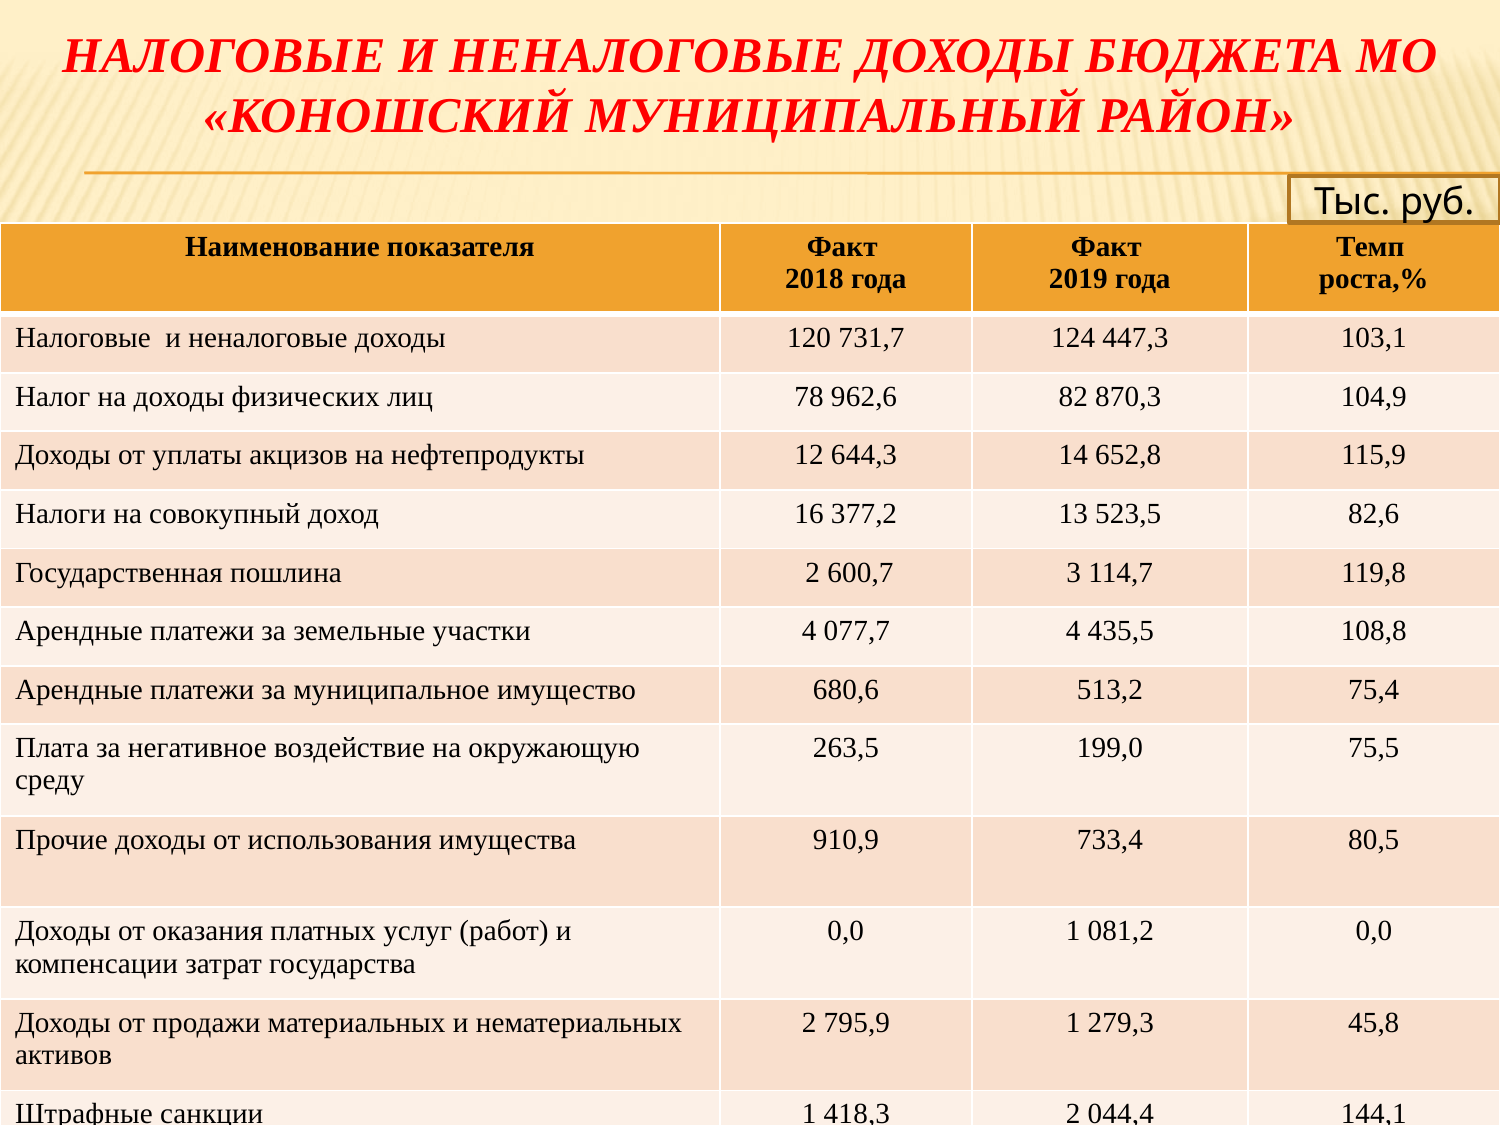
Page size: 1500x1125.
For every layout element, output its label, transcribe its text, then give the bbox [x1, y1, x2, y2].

table_cell 733,4 [973, 817, 1247, 906]
table_header Темп роста,% [1249, 224, 1499, 311]
table_cell 144,1 [1249, 1091, 1499, 1125]
table_cell 4 077,7 [721, 608, 971, 665]
table_cell 75,5 [1249, 725, 1499, 815]
table_cell 16 377,2 [721, 491, 971, 548]
table_cell 680,6 [721, 667, 971, 723]
table_cell 82 870,3 [973, 374, 1247, 430]
table_cell 45,8 [1249, 1000, 1499, 1090]
table_cell 263,5 [721, 725, 971, 815]
table_cell Доходы от уплаты акцизов на нефтепродукты [1, 432, 719, 489]
table_cell 910,9 [721, 817, 971, 906]
table_cell 103,1 [1249, 317, 1499, 372]
table_cell 12 644,3 [721, 432, 971, 489]
table_cell Прочие доходы от использования имущества [1, 817, 719, 906]
table_cell 120 731,7 [721, 317, 971, 372]
table_cell 78 962,6 [721, 374, 971, 430]
table_cell Налоги на совокупный доход [1, 491, 719, 548]
table_cell 513,2 [973, 667, 1247, 723]
table_header Факт 2019 года [973, 224, 1247, 311]
table_cell Арендные платежи за земельные участки [1, 608, 719, 665]
table_cell 124 447,3 [973, 317, 1247, 372]
table_cell Арендные платежи за муниципальное имущество [1, 667, 719, 723]
table_cell Доходы от продажи материальных и нематериальных активов [1, 1000, 719, 1090]
table_cell 80,5 [1249, 817, 1499, 906]
table_cell 199,0 [973, 725, 1247, 815]
table_cell 82,6 [1249, 491, 1499, 548]
table_cell 2 600,7 [721, 549, 971, 606]
table_cell 3 114,7 [973, 549, 1247, 606]
table_cell 0,0 [721, 908, 971, 998]
table_cell 0,0 [1249, 908, 1499, 998]
table_cell 2 795,9 [721, 1000, 971, 1090]
table_cell 115,9 [1249, 432, 1499, 489]
table_cell Налог на доходы физических лиц [1, 374, 719, 430]
table_cell Штрафные санкции [1, 1091, 719, 1125]
table_cell 1 081,2 [973, 908, 1247, 998]
table_cell 2 044,4 [973, 1091, 1247, 1125]
table_cell 4 435,5 [973, 608, 1247, 665]
table_cell 1 279,3 [973, 1000, 1247, 1090]
table_header Наименование показателя [1, 224, 719, 311]
table_cell 104,9 [1249, 374, 1499, 430]
table_cell Доходы от оказания платных услуг (работ) и компенсации затрат государства [1, 908, 719, 998]
table_cell Государственная пошлина [1, 549, 719, 606]
table_header Факт 2018 года [721, 224, 971, 311]
table_cell Налоговые и неналоговые доходы [1, 317, 719, 372]
table_cell 1 418,3 [721, 1091, 971, 1125]
table_cell 108,8 [1249, 608, 1499, 665]
table_cell Плата за негативное воздействие на окружающую среду [1, 725, 719, 815]
table_cell 75,4 [1249, 667, 1499, 723]
title НАЛОГОВЫЕ И НЕНАЛОГОВЫЕ ДОХОДЫ БЮДЖЕТА МО «КОНОШСКИЙ МУНИЦИПАЛЬНЫЙ РАЙОН» [0, 0, 1500, 164]
table_cell 14 652,8 [973, 432, 1247, 489]
table_cell 119,8 [1249, 549, 1499, 606]
text_box Тыс. руб. [1287, 174, 1500, 225]
table_cell 13 523,5 [973, 491, 1247, 548]
